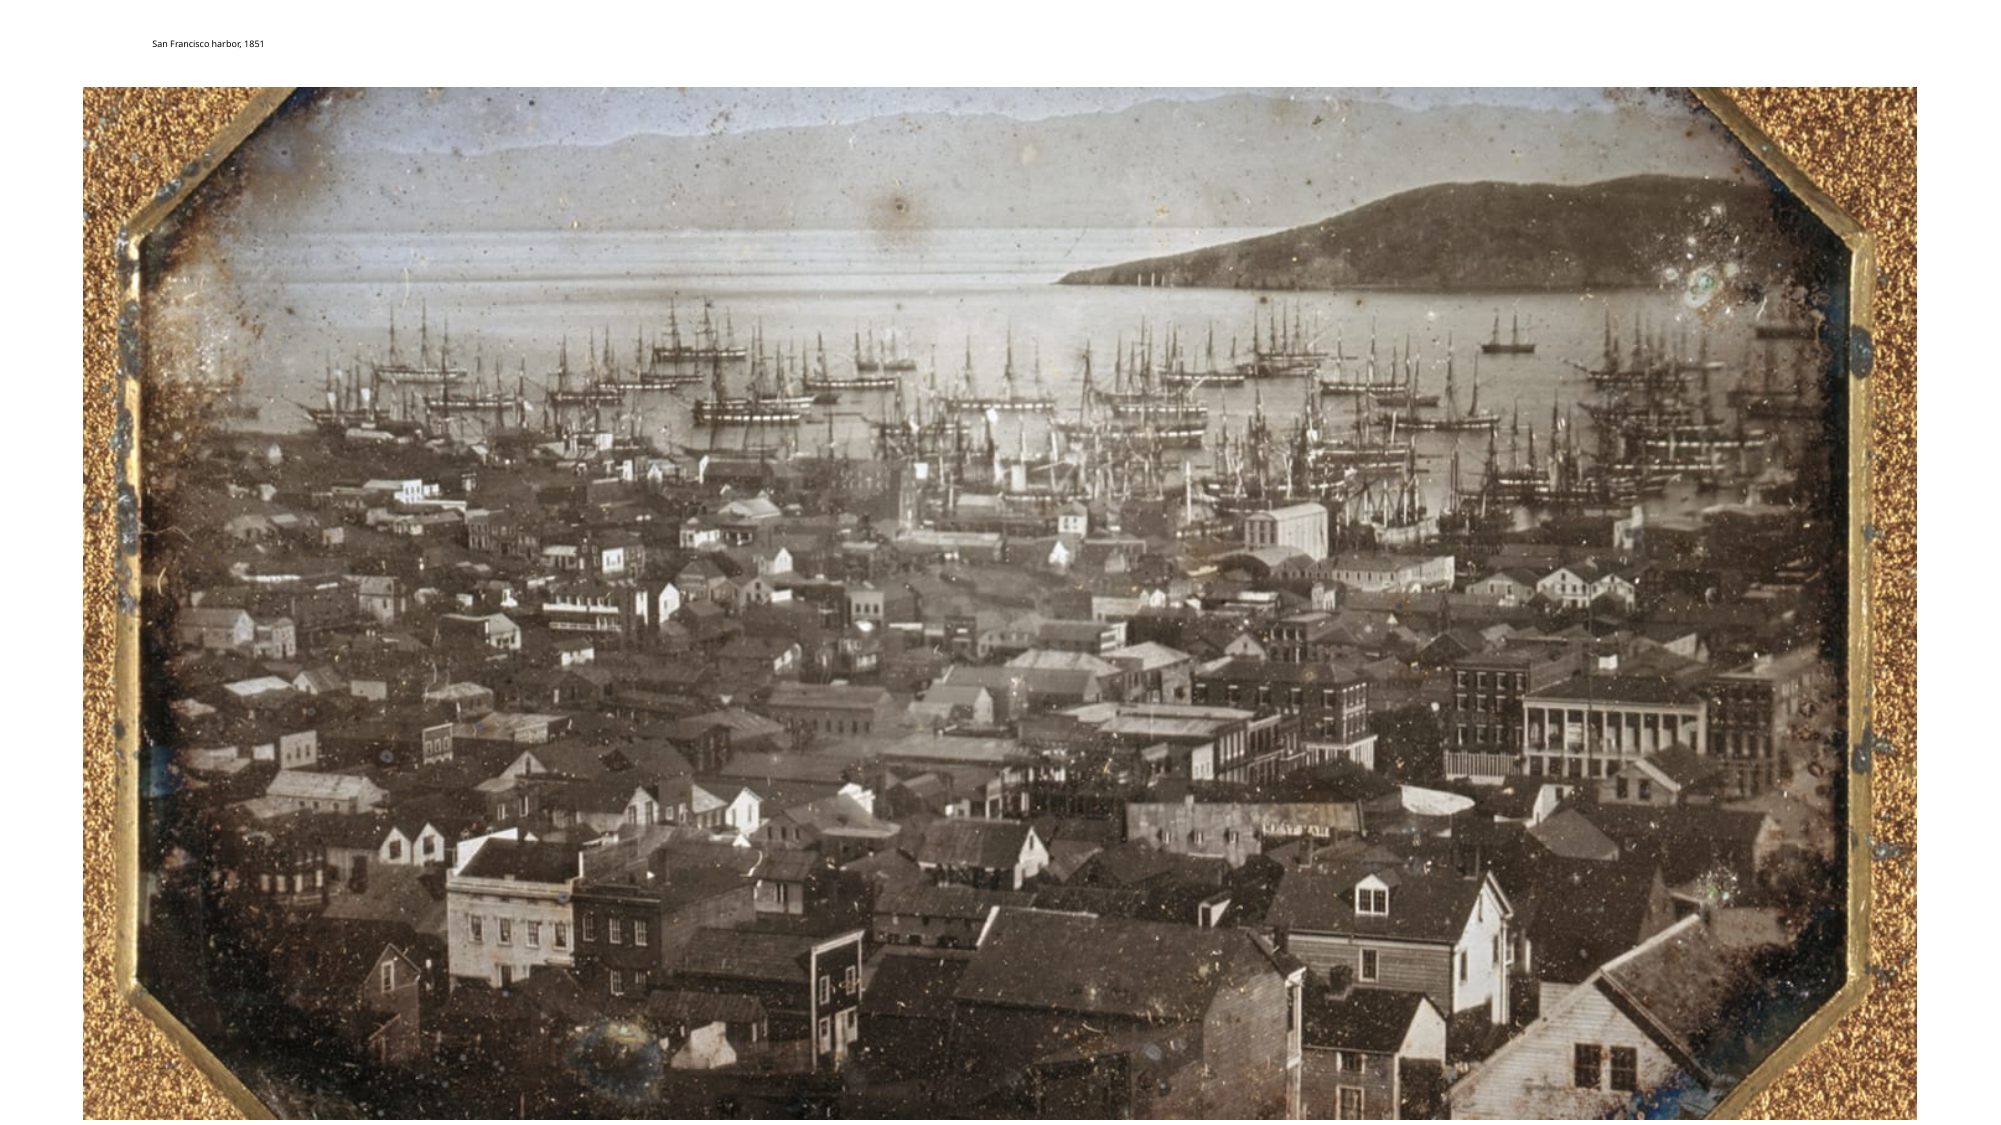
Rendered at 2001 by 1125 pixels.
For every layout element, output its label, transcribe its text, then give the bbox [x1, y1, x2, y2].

title San Francisco harbor, 1851 [137, 31, 1863, 57]
picture [83, 87, 1917, 1120]
